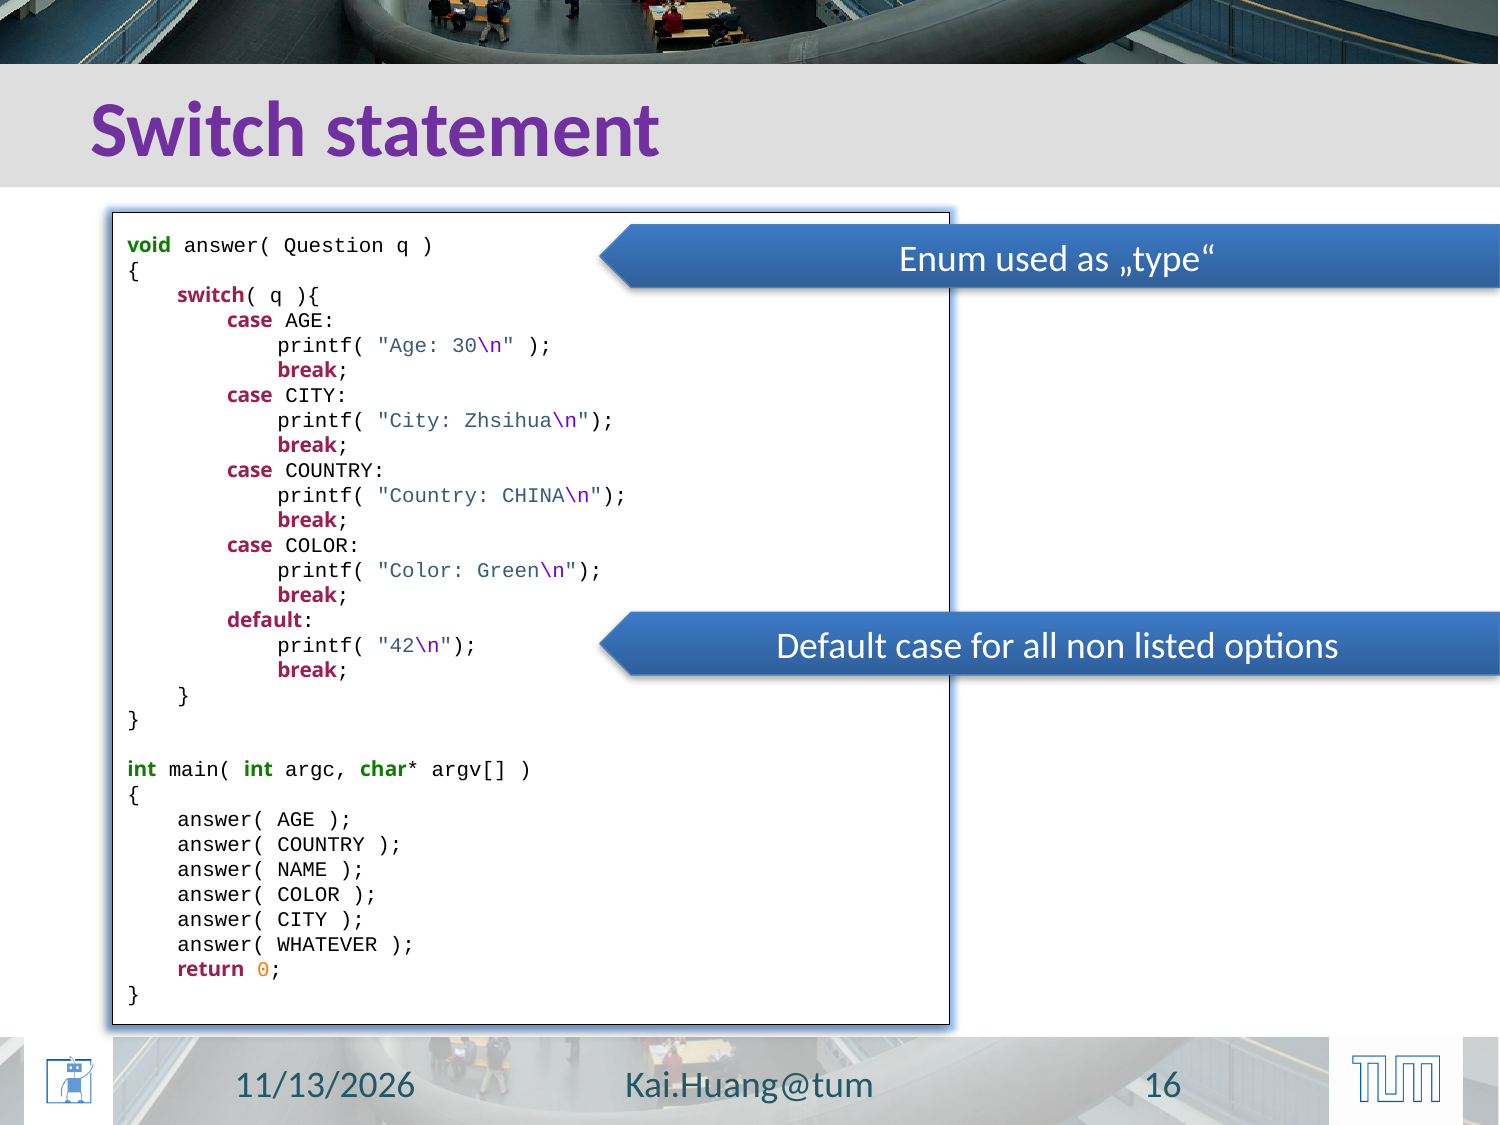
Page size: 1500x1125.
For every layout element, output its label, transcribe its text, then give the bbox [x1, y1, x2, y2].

text_box Enum used as „type“ [599, 224, 1500, 289]
footer Kai.Huang@tum [512, 1052, 988, 1113]
picture [0, 1032, 1500, 1125]
picture [0, 0, 1500, 64]
title Switch statement [75, 62, 1425, 188]
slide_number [162, 1052, 488, 1113]
text_box Default case for all non listed options [599, 611, 1500, 676]
text_box void answer( Question q ) { switch( q ){ case AGE: printf( "Age: 30\n" ); break; case CITY: printf( "City: Zhsihua\n"); break; case COUNTRY: printf( "Country: CHINA\n"); break; case COLOR: printf( "Color: Green\n"); break; default: printf( "42\n"); break; } } int main( int argc, char* argv[] ) { answer( AGE ); answer( COUNTRY ); answer( NAME ); answer( COLOR ); answer( CITY ); answer( WHATEVER ); return 0; } [112, 212, 950, 1025]
slide_number 16 [1012, 1052, 1313, 1113]
